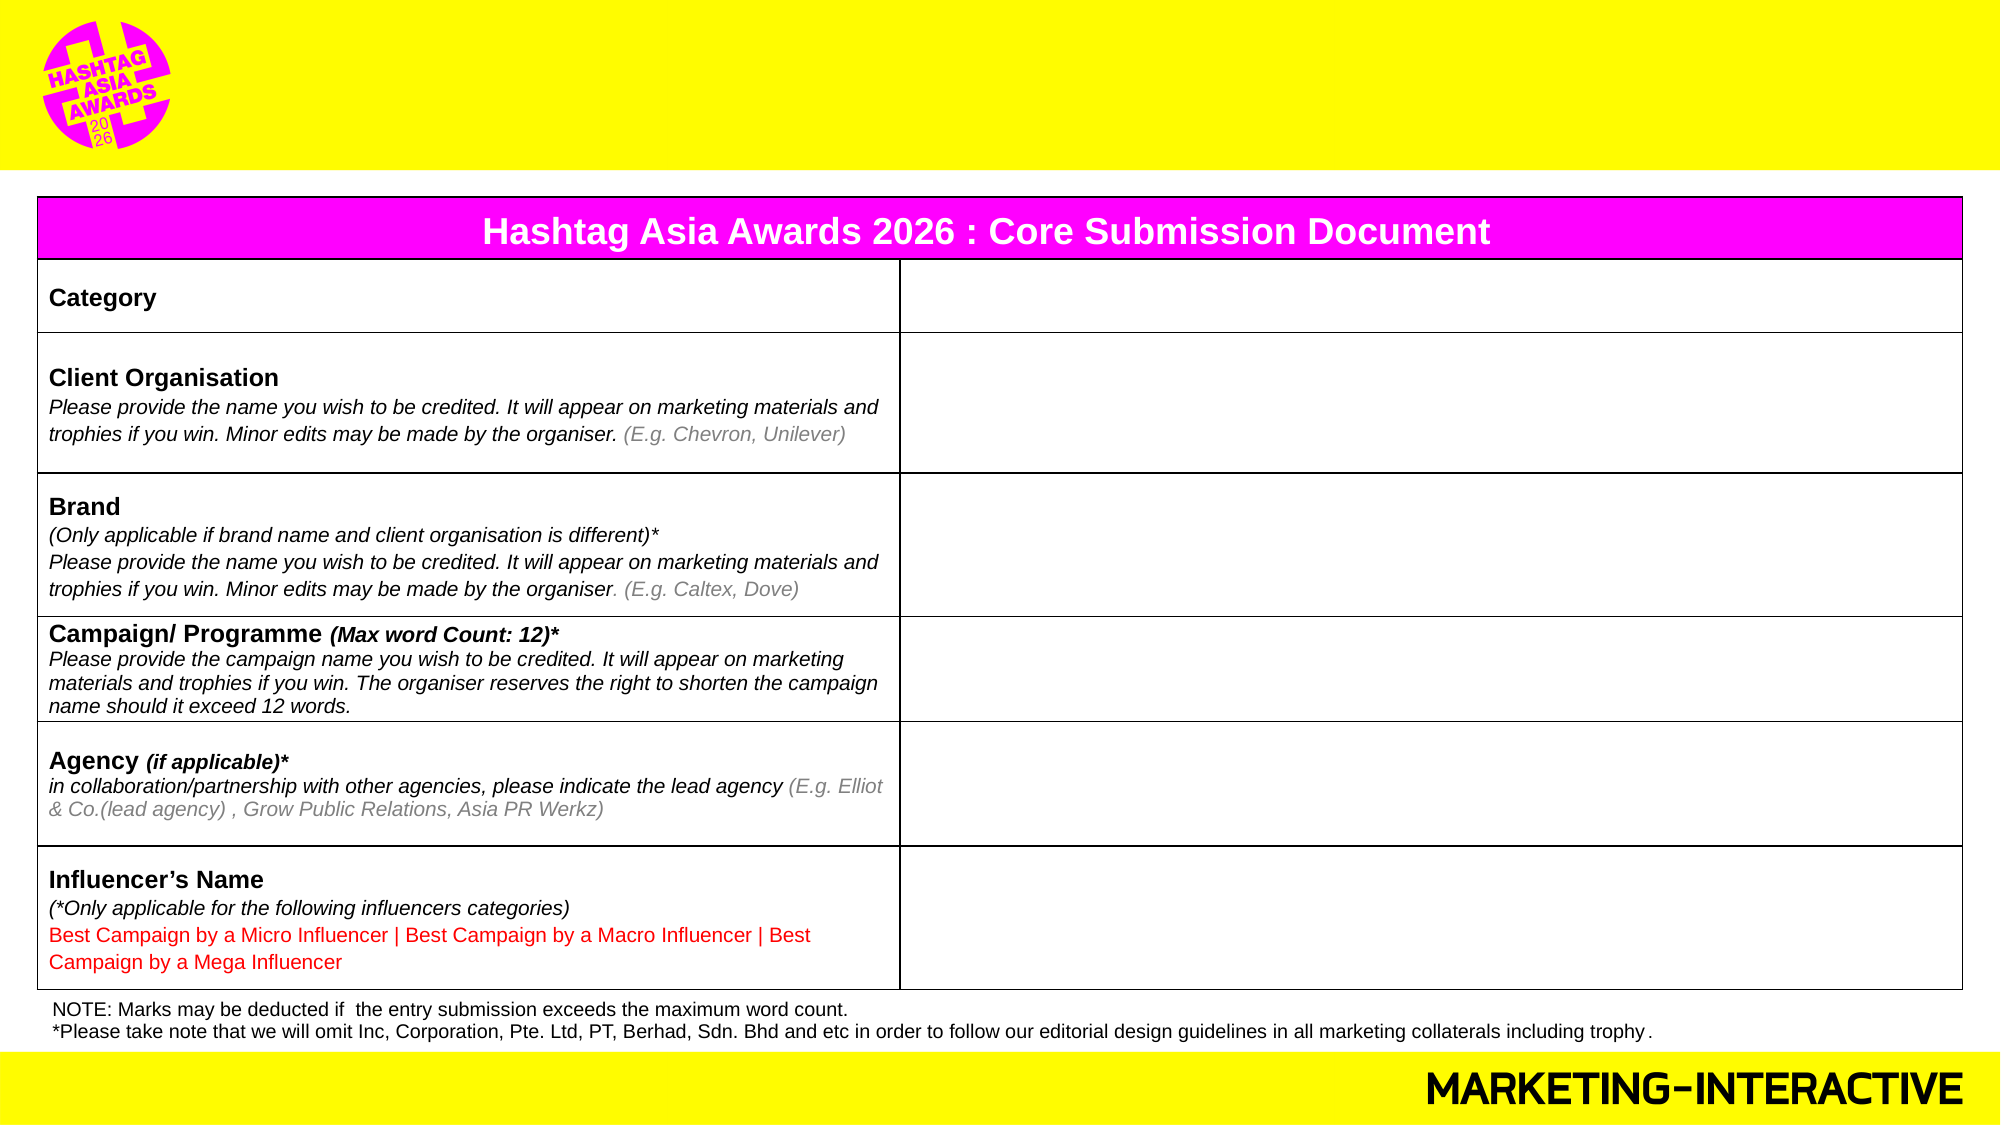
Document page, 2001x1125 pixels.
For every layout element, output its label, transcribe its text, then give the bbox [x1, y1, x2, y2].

table_cell Client Organisation Please provide the name you wish to be credited. It will appear on marketing materials and trophies if you win. Minor edits may be made by the organiser. (E.g. Chevron, Unilever) [38, 333, 899, 472]
table_cell [901, 474, 1962, 616]
table_header Hashtag Asia Awards 2026 : Core Submission Document [38, 198, 1962, 258]
table_cell Influencer’s Name (*Only applicable for the following influencers categories) Best Campaign by a Micro Influencer | Best Campaign by a Macro Influencer | Best Campaign by a Mega Influencer [38, 847, 899, 989]
table_cell [901, 722, 1962, 845]
text_box NOTE: Marks may be deducted if the entry submission exceeds the maximum word count. *Please take note that we will omit Inc, Corporation, Pte. Ltd, PT, Berhad, Sdn. Bhd and etc in order to follow our editorial design guidelines in all marketing collaterals including trophy. [37, 990, 1963, 1051]
table_cell [901, 260, 1962, 332]
table_cell Brand (Only applicable if brand name and client organisation is different)* Please provide the name you wish to be credited. It will appear on marketing materials and trophies if you win. Minor edits may be made by the organiser. (E.g. Caltex, Dove) [38, 474, 899, 616]
table_cell Campaign/ Programme (Max word Count: 12)* Please provide the campaign name you wish to be credited. It will appear on marketing materials and trophies if you win. The organiser reserves the right to shorten the campaign name should it exceed 12 words. [38, 617, 899, 721]
table_cell [901, 617, 1962, 721]
table_cell [901, 333, 1962, 472]
table_cell [901, 847, 1962, 989]
table_cell Category [38, 260, 899, 332]
table_cell Agency (if applicable)* in collaboration/partnership with other agencies, please indicate the lead agency (E.g. Elliot & Co.(lead agency) , Grow Public Relations, Asia PR Werkz) [38, 722, 899, 845]
picture [0, 0, 2001, 1125]
